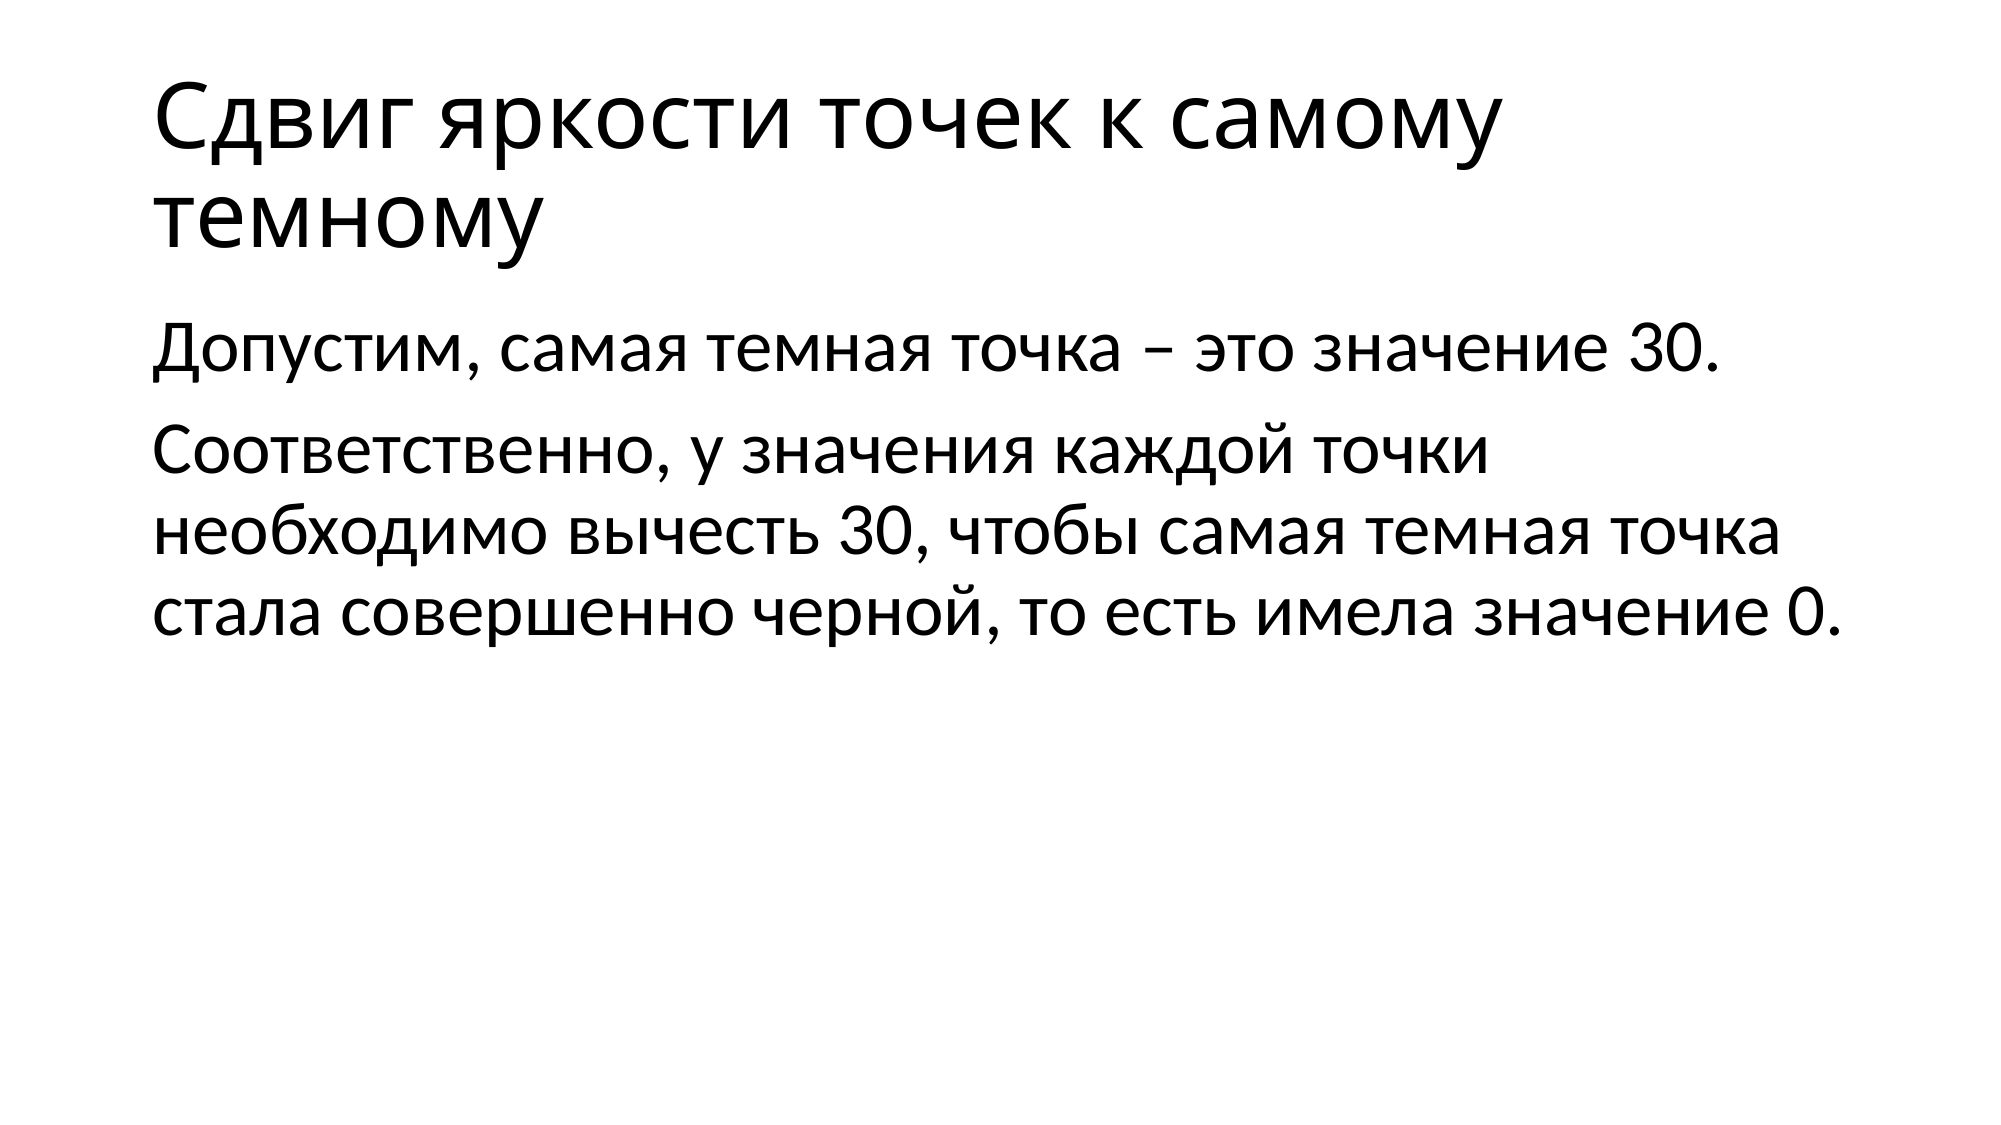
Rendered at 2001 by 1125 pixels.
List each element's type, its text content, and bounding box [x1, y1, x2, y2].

title Сдвиг яркости точек к самому темному [137, 59, 1863, 278]
list Допустим, самая темная точка – это значение 30. Соответственно, у значения каждой точки необходимо вычесть 30, чтобы самая темная точка стала совершенно черной, то есть имела значение 0. [137, 299, 1863, 1014]
